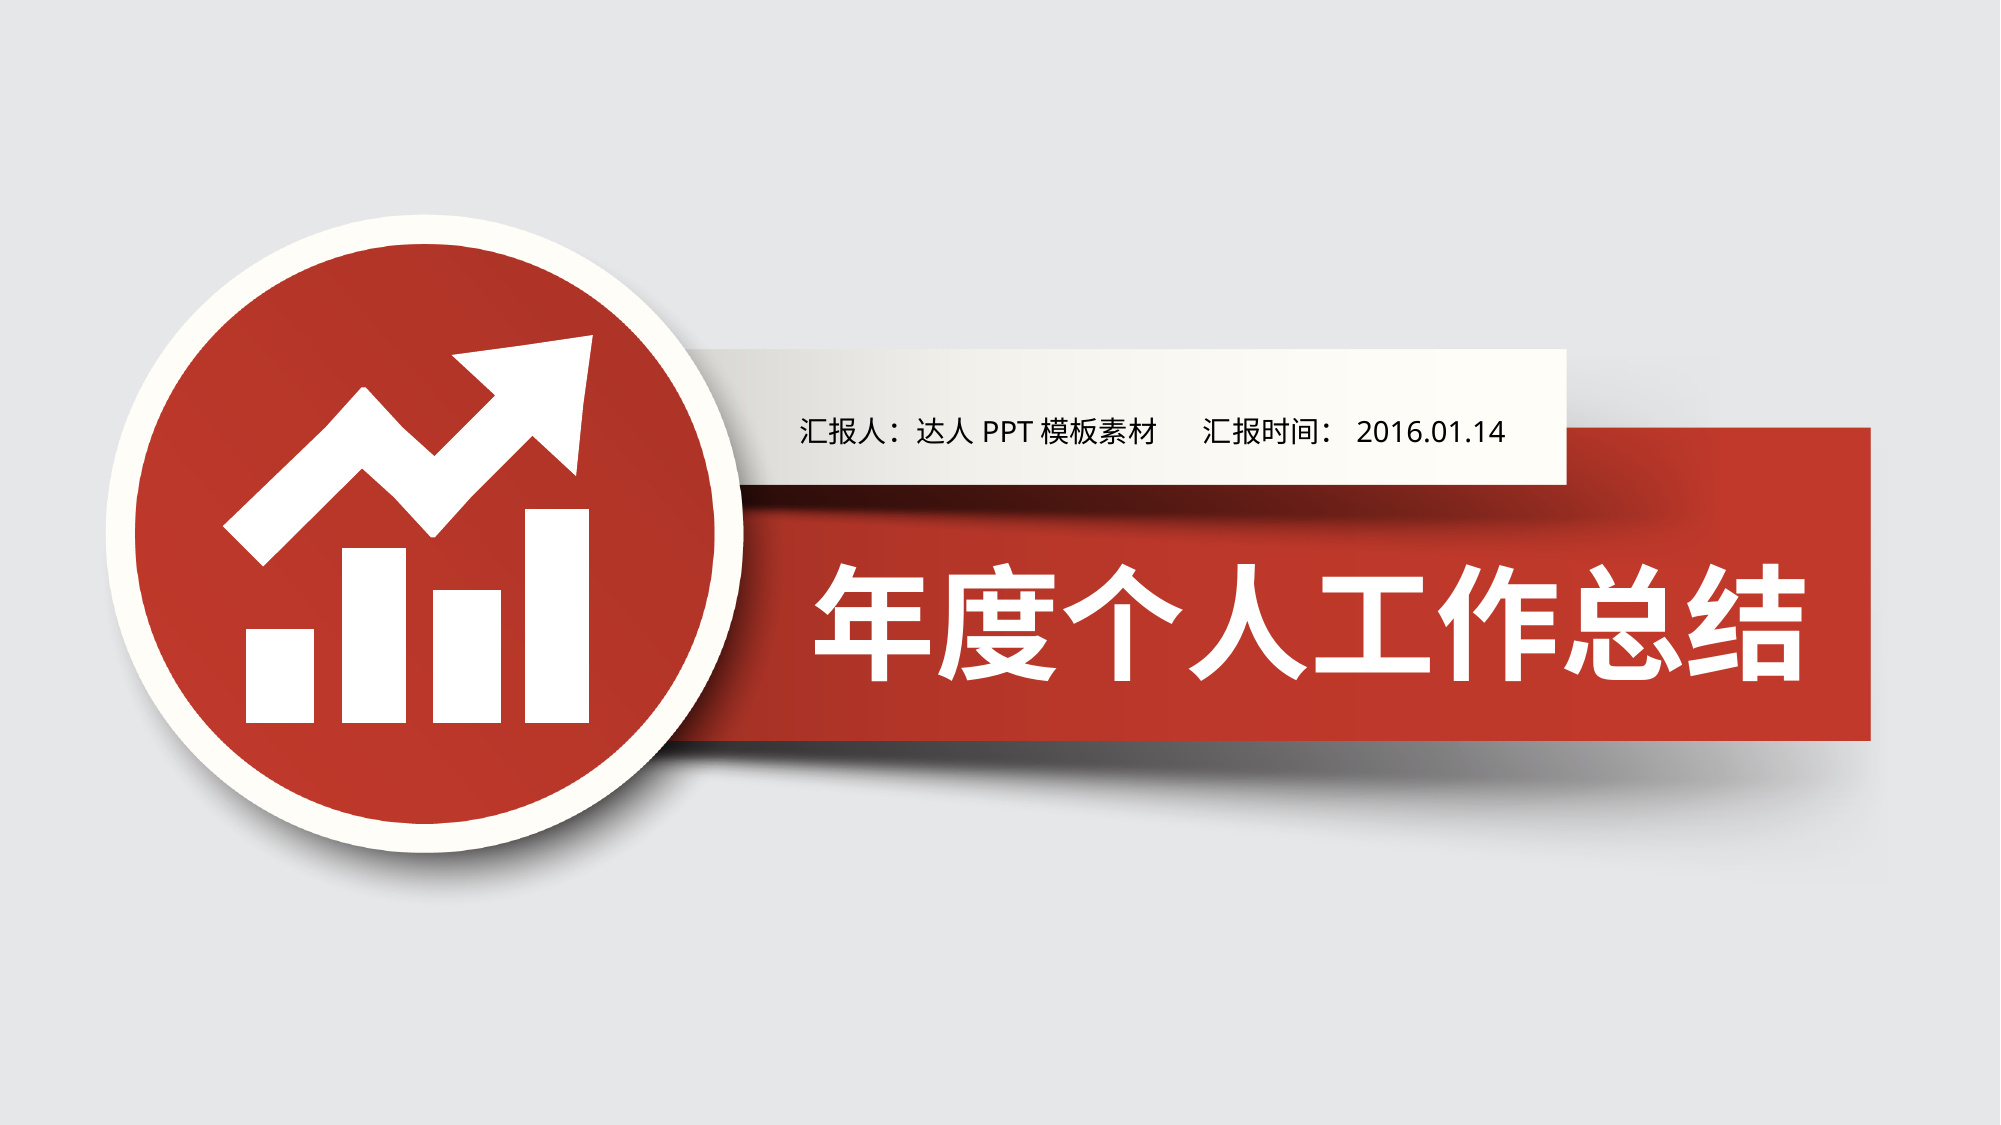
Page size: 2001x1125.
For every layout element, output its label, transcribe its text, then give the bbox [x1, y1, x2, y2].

text_box 汇报人：达人PPT模板素材 汇报时间：2016.01.14 [784, 405, 1521, 456]
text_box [224, 336, 592, 723]
picture [0, 0, 2000, 1125]
text_box 年度个人工作总结 [795, 538, 1826, 704]
